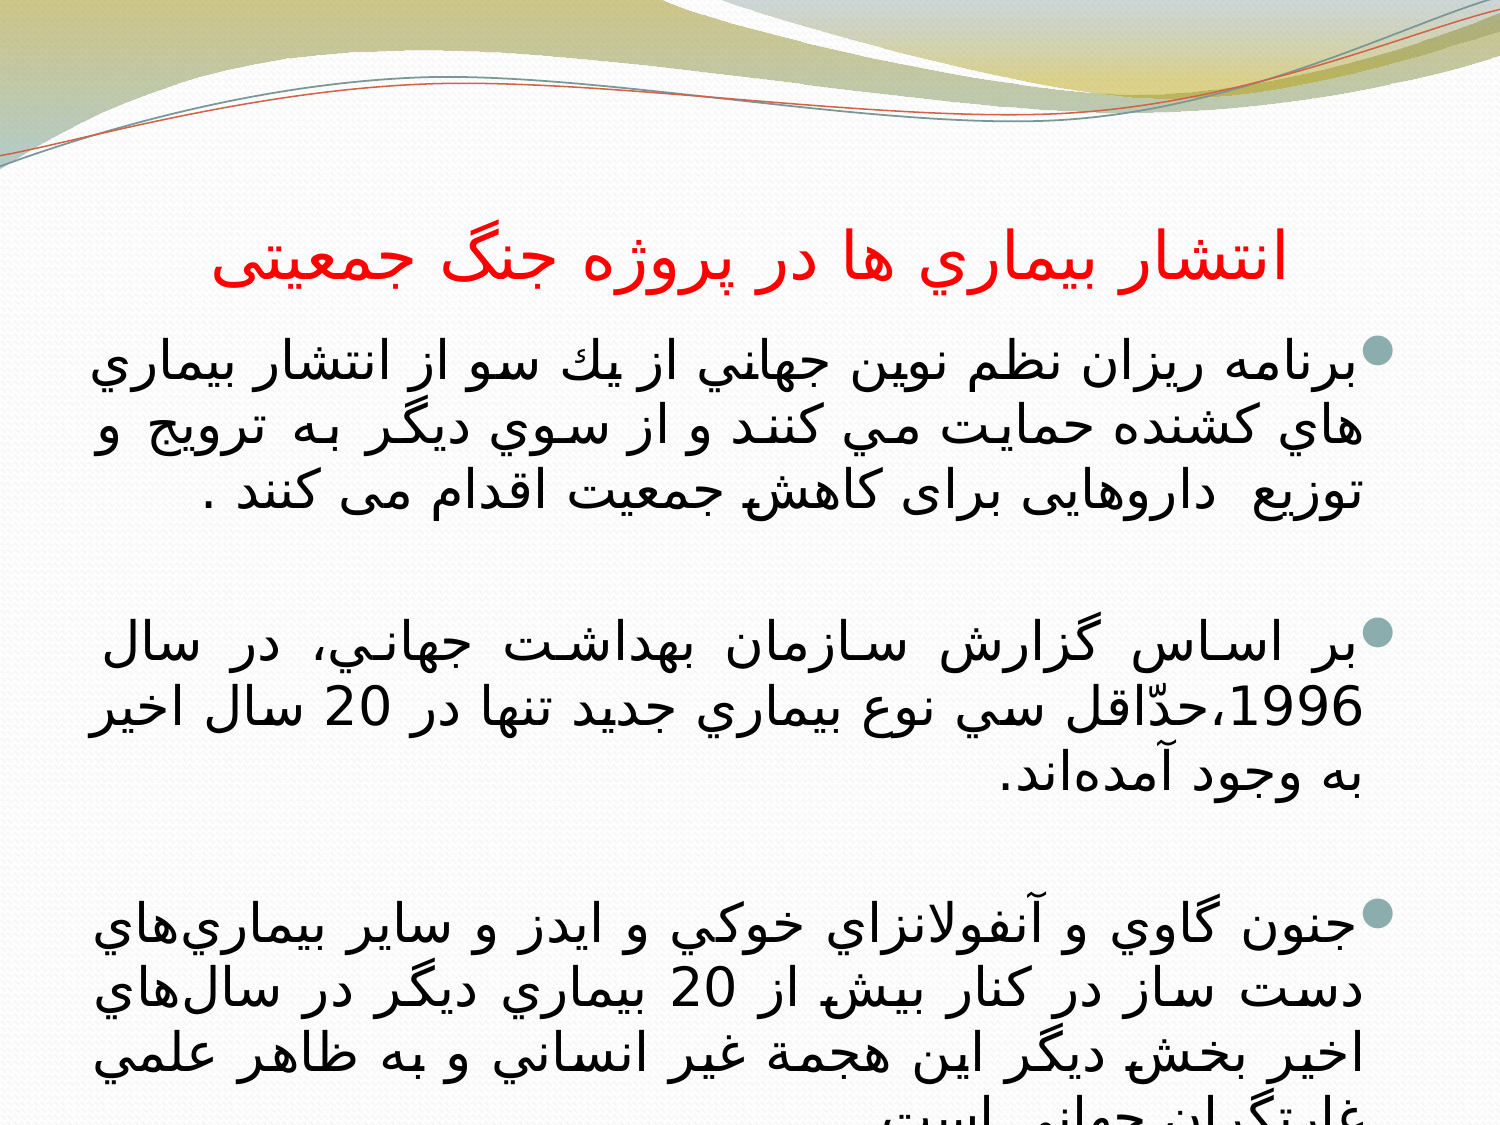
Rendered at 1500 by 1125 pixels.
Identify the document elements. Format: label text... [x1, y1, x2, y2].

list برنامه ريزان نظم نوين جهاني از يك سو از انتشار بيماري هاي كشنده حمايت مي كنند و از سوي ديگر به ترویج و توزیع داروهایی برای كاهش جمعيت اقدام می کنند . بر اساس گزارش سازمان بهداشت جهاني، در سال 1996،حدّاقل سي نوع بيماري جديد تنها در 20 سال اخير به وجود آمده‌اند. جنون گاوي و آنفولانزاي خوكي و ایدز و ساير بيماري‌هاي دست ساز در كنار بيش از 20 بيماري ديگر در سال‌هاي اخير بخش ديگر اين هجمة غير انساني و به ظاهر علمي غارتگران جهاني است. [74, 317, 1426, 1038]
title انتشار بيماري ها در پروژه جنگ جمعیتی [74, 115, 1426, 294]
